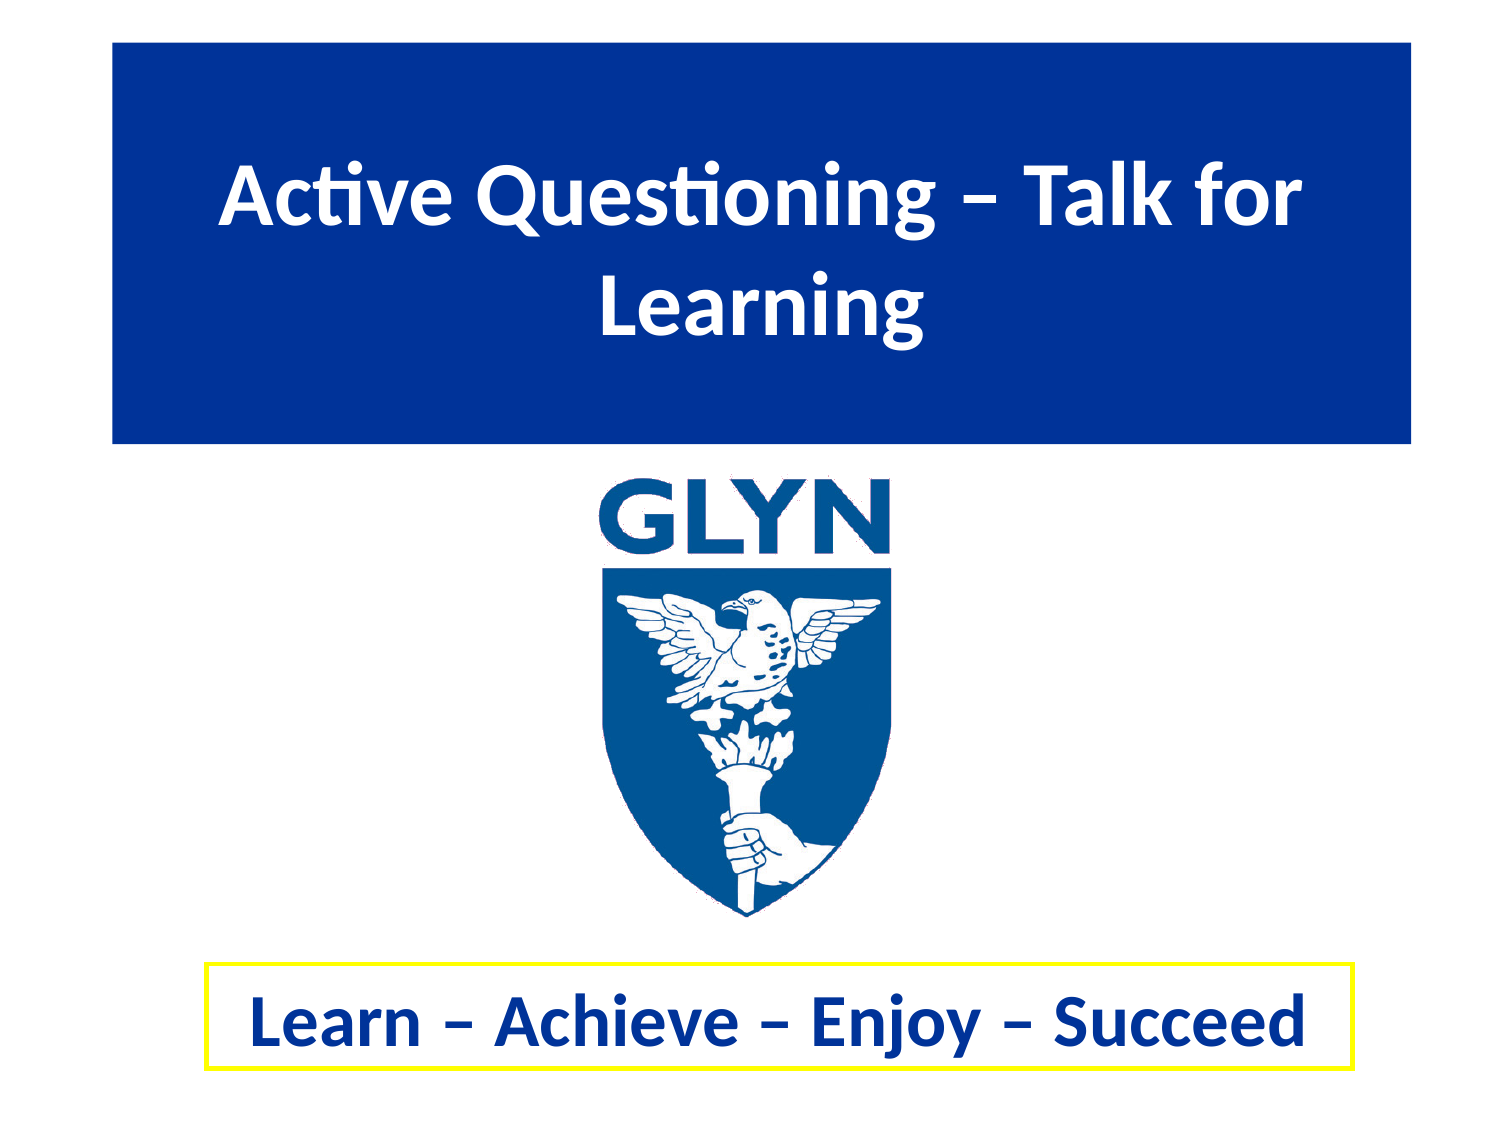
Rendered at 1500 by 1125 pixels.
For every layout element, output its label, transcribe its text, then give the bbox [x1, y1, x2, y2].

title Active Questioning – Talk for Learning [112, 42, 1412, 445]
picture [584, 467, 908, 929]
text_box Learn – Achieve – Enjoy – Succeed [206, 964, 1353, 1069]
